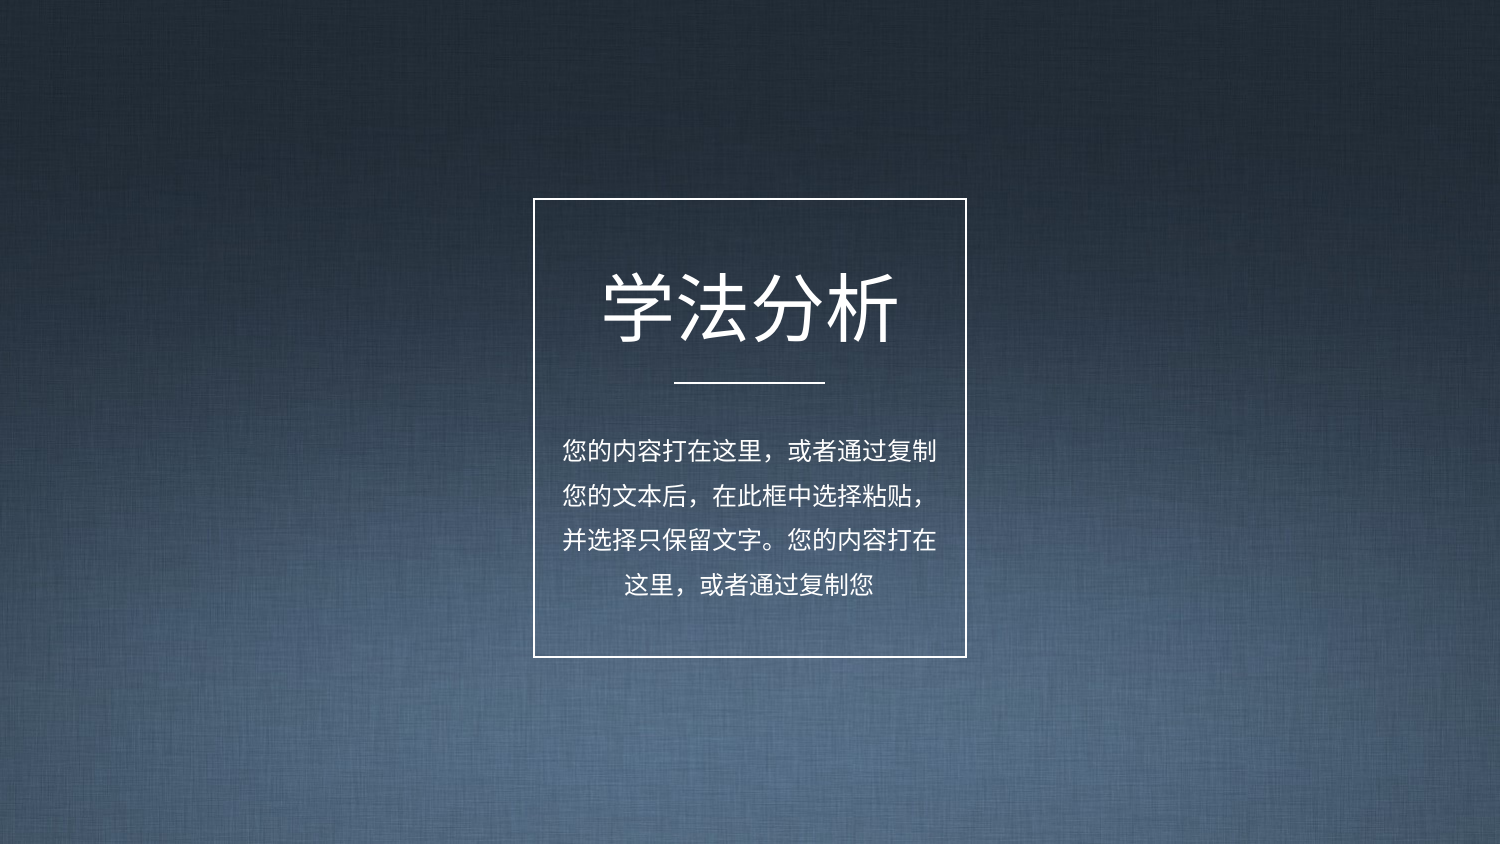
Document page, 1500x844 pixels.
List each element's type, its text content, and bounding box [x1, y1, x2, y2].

text_box [533, 198, 967, 254]
text_box [533, 360, 967, 658]
picture [0, 0, 1500, 844]
text_box 学法分析 [464, 254, 1036, 360]
text_box 您的内容打在这里，或者通过复制您的文本后，在此框中选择粘贴，并选择只保留文字。您的内容打在这里，或者通过复制您 [540, 412, 960, 608]
